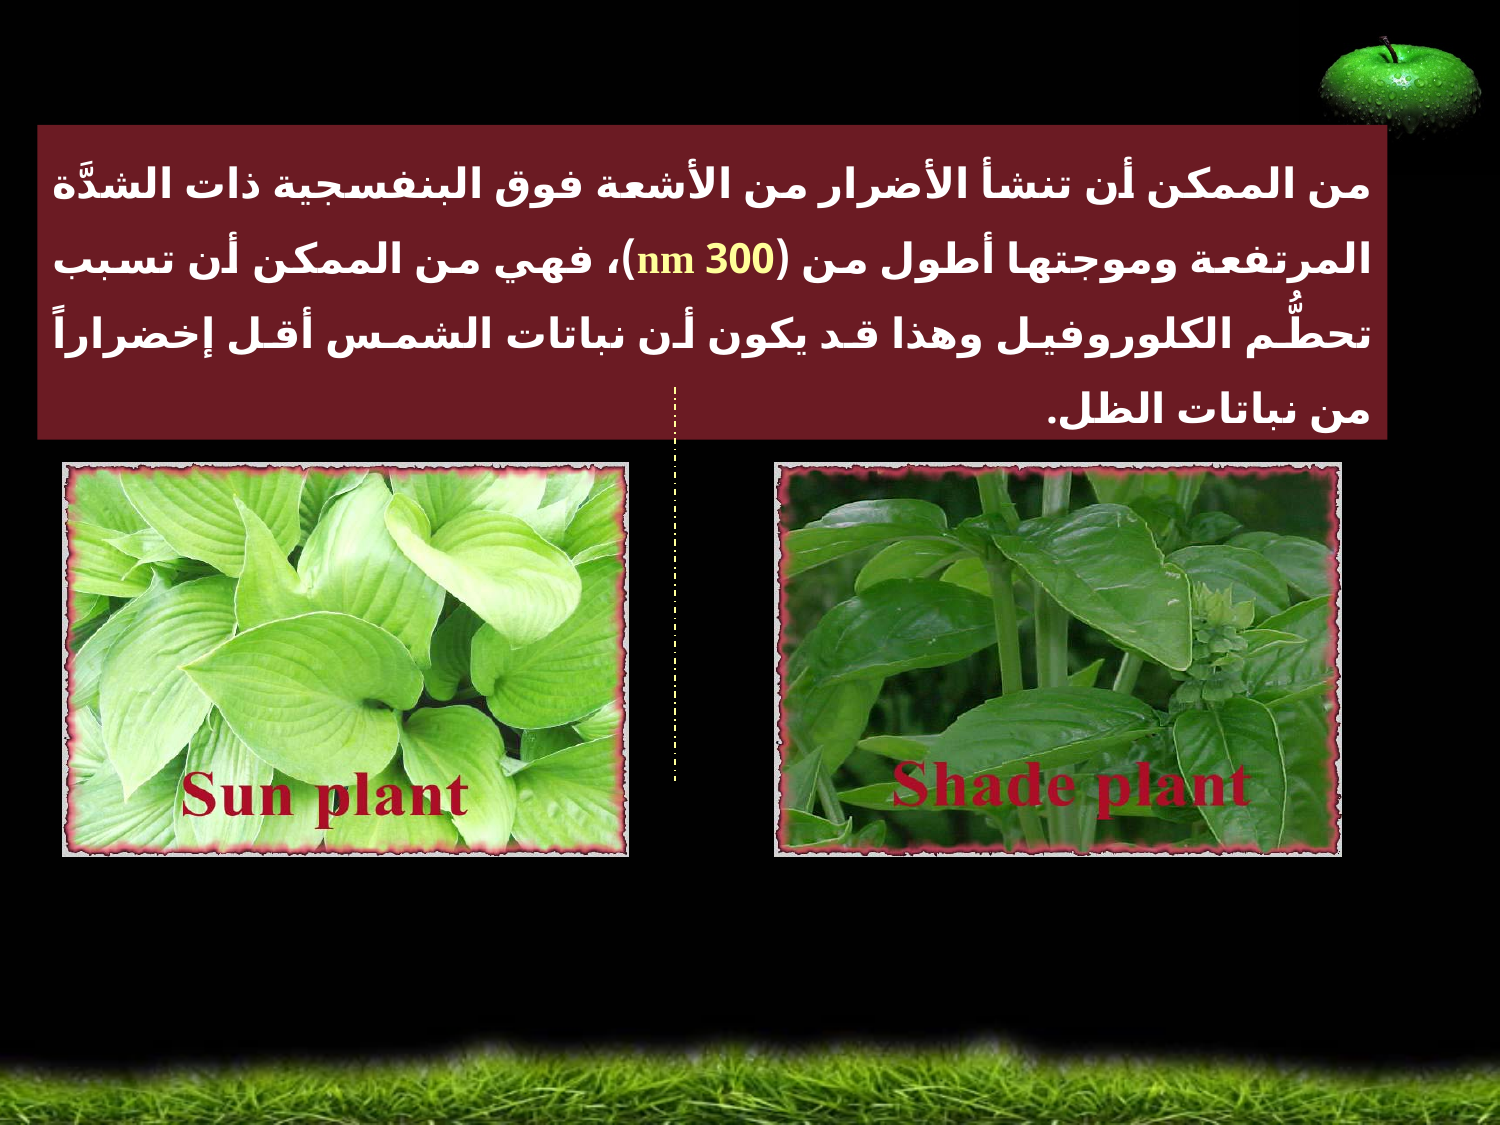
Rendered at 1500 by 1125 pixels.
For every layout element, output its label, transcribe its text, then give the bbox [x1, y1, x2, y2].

picture [0, 0, 1500, 1125]
text_box من الممكن أن تنشأ الأضرار من الأشعة فوق البنفسجية ذات الشدَّة المرتفعة وموجتها أطول من (300 nm)، فهي من الممكن أن تسبب تحطُّم الكلوروفيل وهذا قد يكون أن نباتات الشمس أقل إخضراراً من نباتات الظل. [37, 124, 1388, 440]
